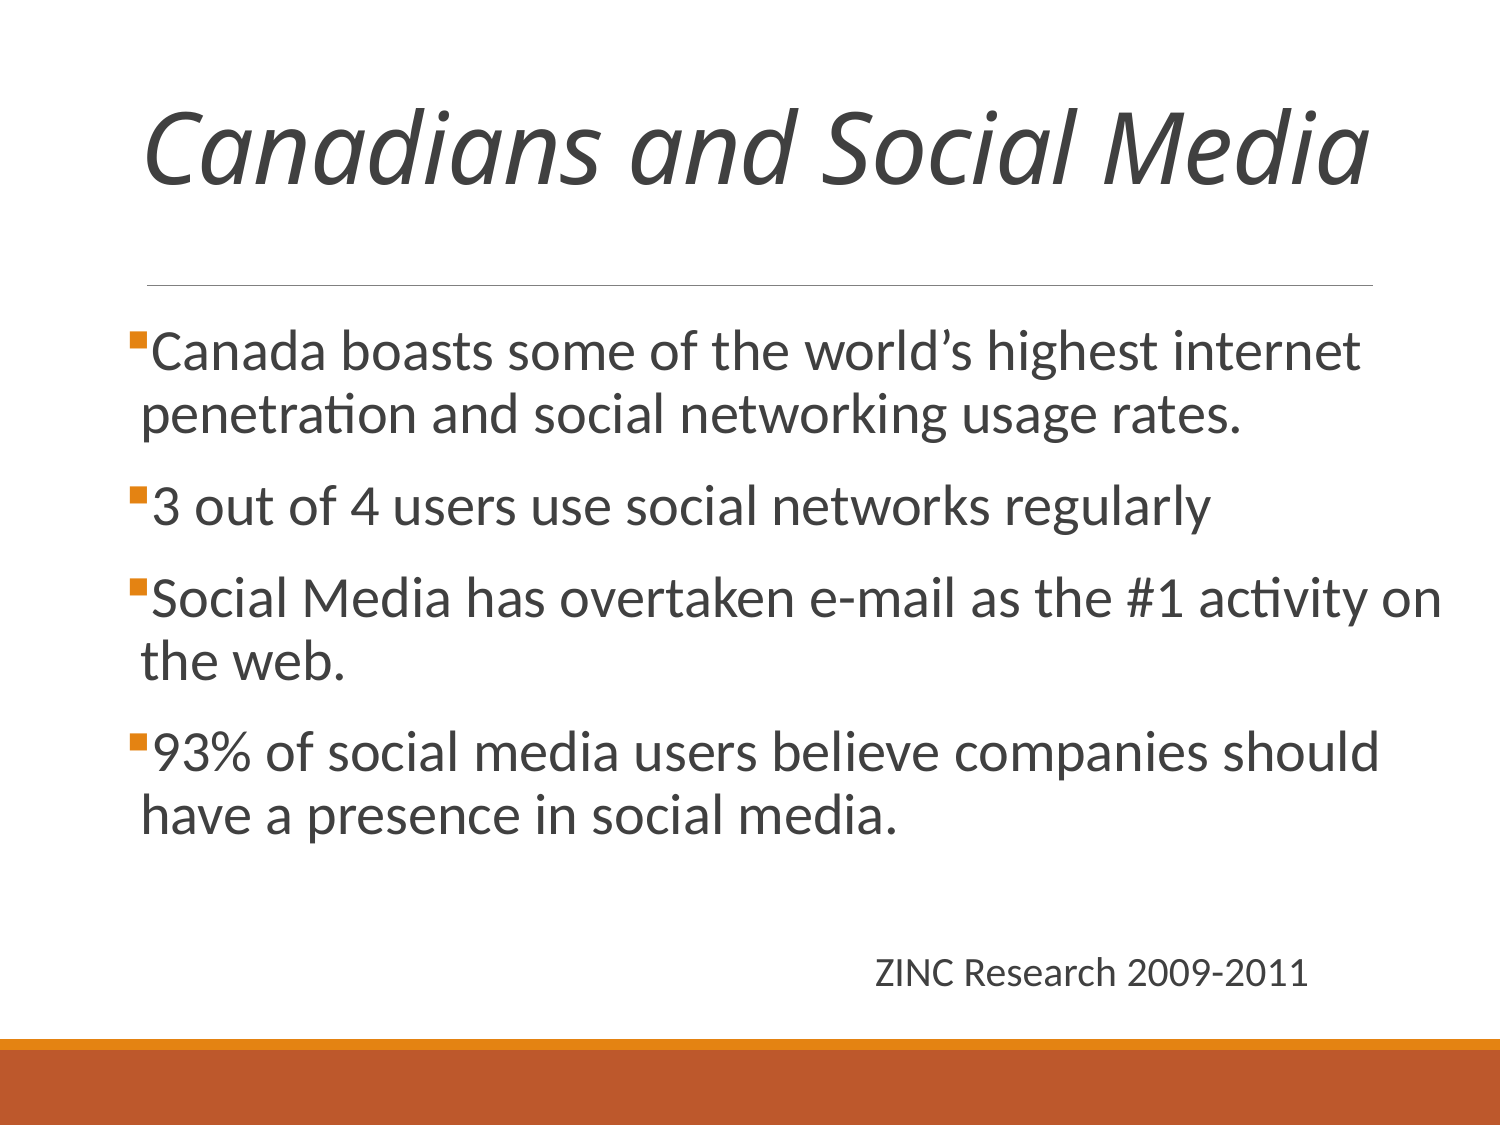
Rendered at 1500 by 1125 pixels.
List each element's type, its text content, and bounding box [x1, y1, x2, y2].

list Canada boasts some of the world’s highest internet penetration and social networking usage rates. 3 out of 4 users use social networks regularly Social Media has overtaken e-mail as the #1 activity on the web. 93% of social media users believe companies should have a presence in social media. ZINC Research 2009-2011 [125, 312, 1475, 1125]
title Canadians and Social Media [125, 24, 1475, 213]
